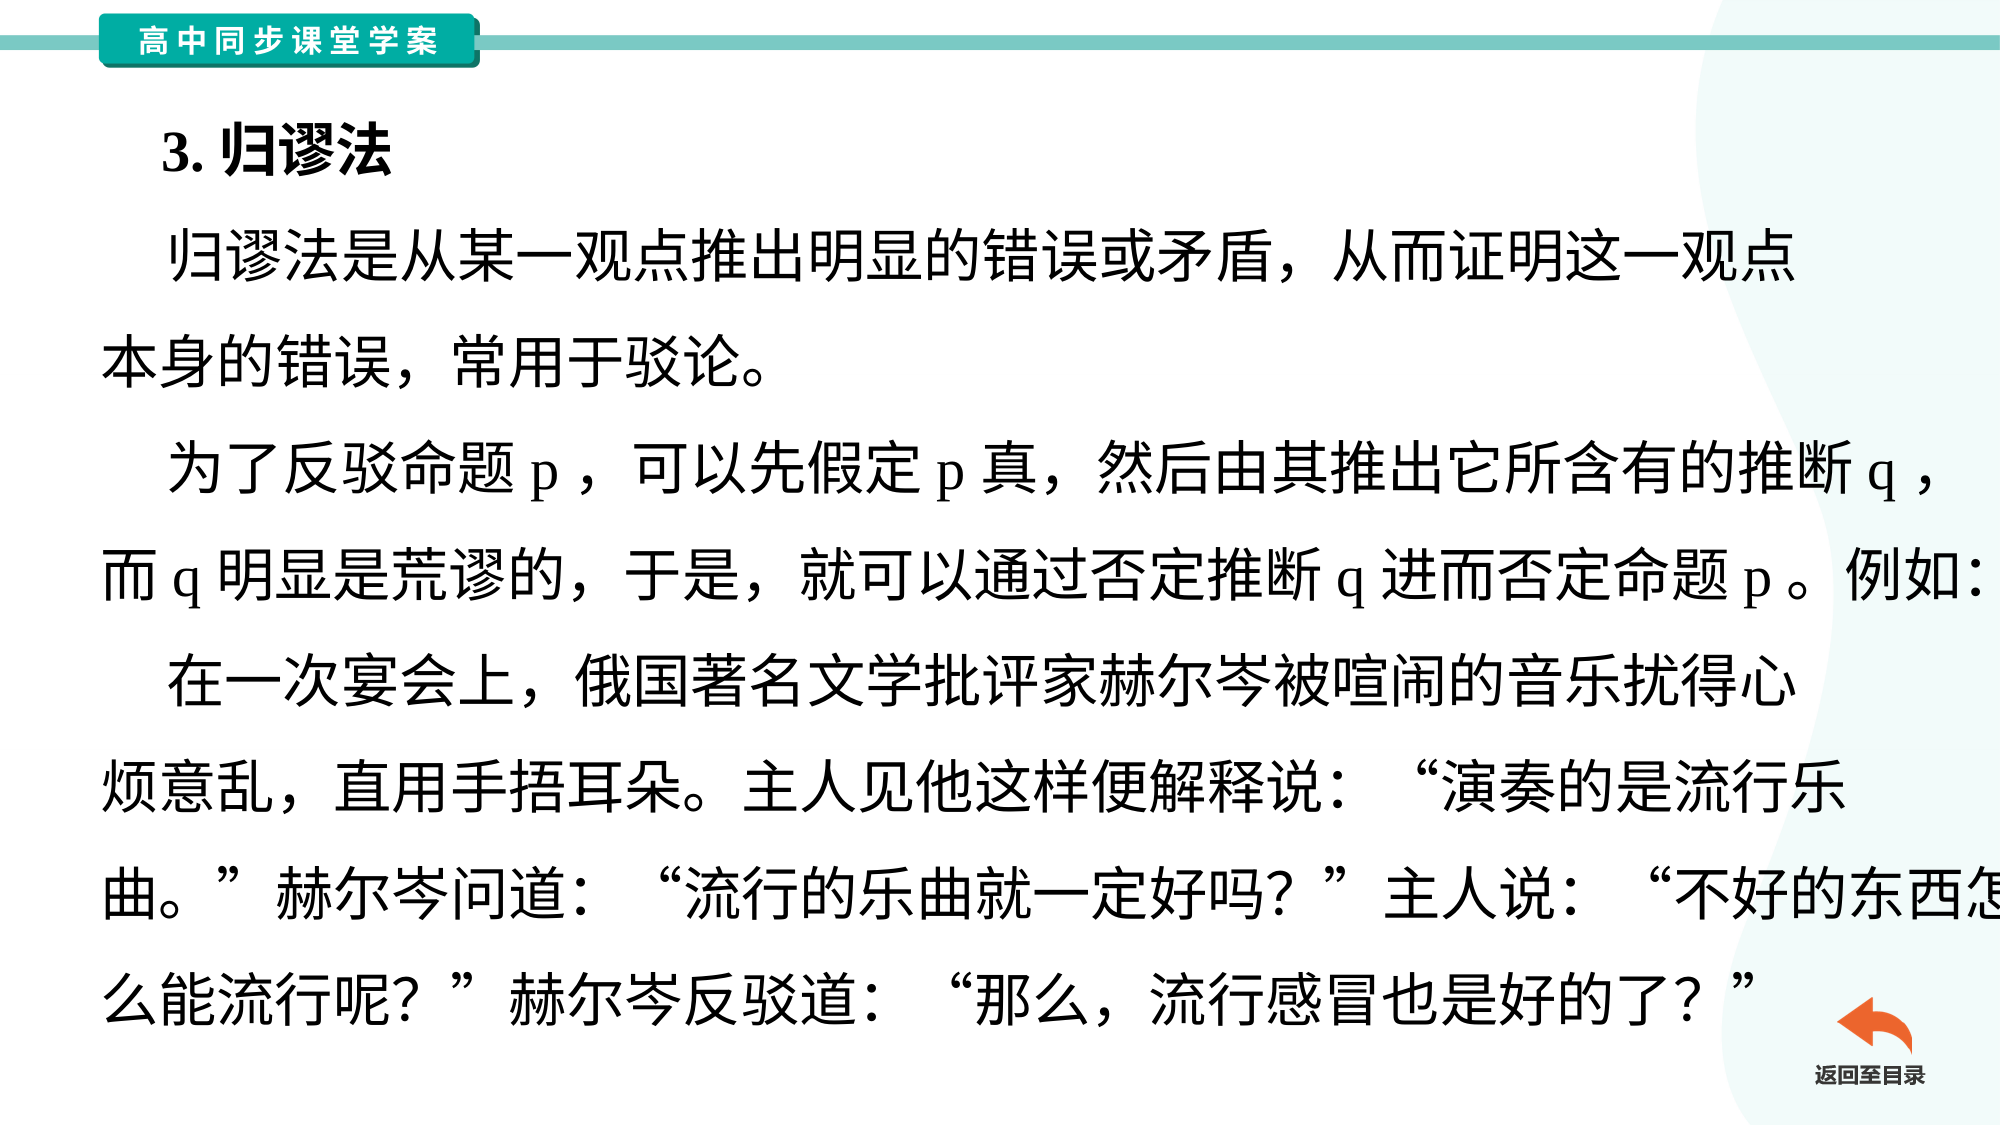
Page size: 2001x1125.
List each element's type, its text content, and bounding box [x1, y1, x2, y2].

picture [0, 0, 2000, 1125]
text_box 3.归谬法 归谬法是从某一观点推出明显的错误或矛盾，从而证明这一观点 本身的错误，常用于驳论。 为了反驳命题p，可以先假定p真，然后由其推出它所含有的推断q， 而q明显是荒谬的，于是，就可以通过否定推断q进而否定命题p。例如： 在一次宴会上，俄国著名文学批评家赫尔岑被喧闹的音乐扰得心 烦意乱，直用手捂耳朵。主人见他这样便解释说：“演奏的是流行乐 曲。”赫尔岑问道：“流行的乐曲就一定好吗？”主人说：“不好的东西怎 么能流行呢？”赫尔岑反驳道：“那么，流行感冒也是好的了？” [100, 76, 1899, 1033]
